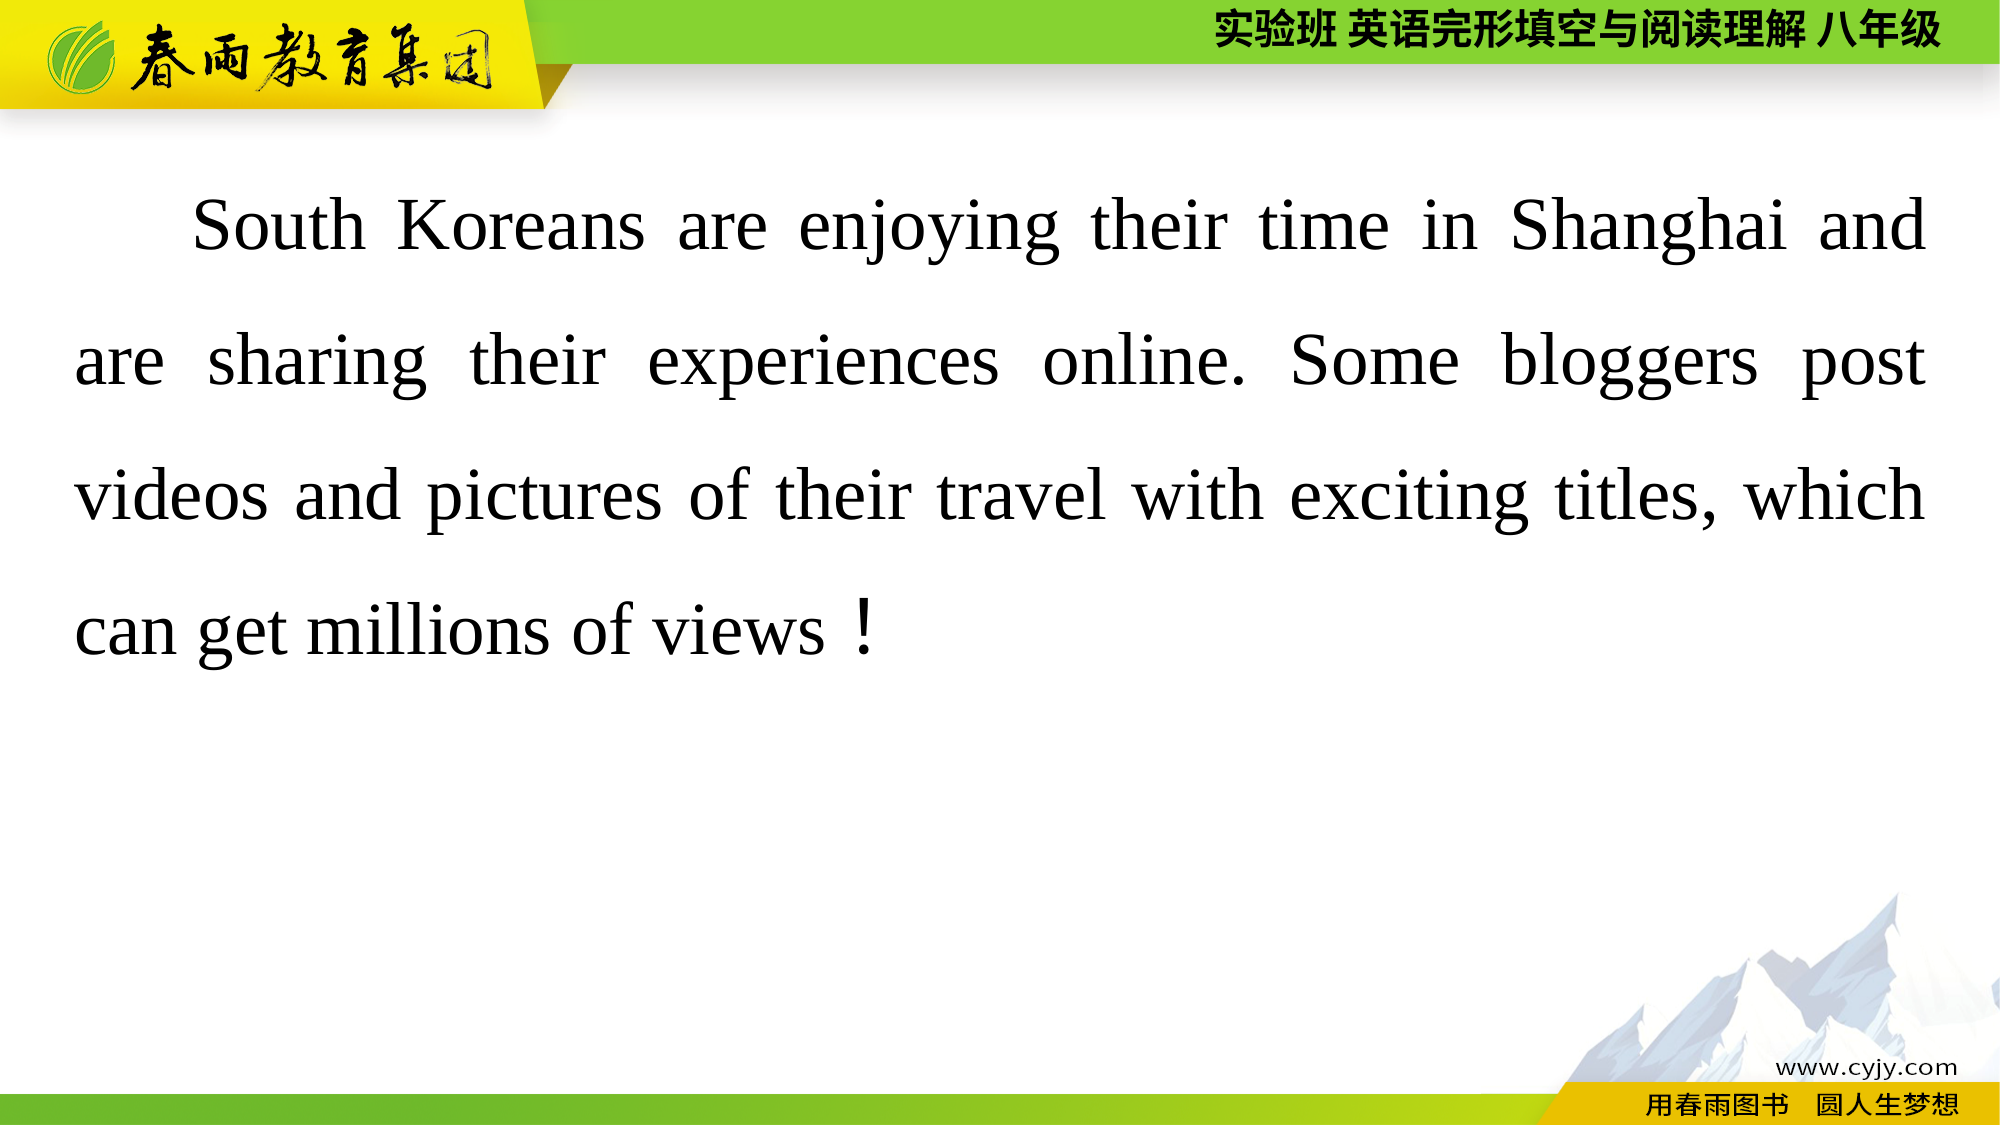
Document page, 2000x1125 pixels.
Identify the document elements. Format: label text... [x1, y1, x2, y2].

picture [0, 0, 2000, 1125]
list South Koreans are enjoying their time in Shanghai and are sharing their experiences online. Some bloggers post videos and pictures of their travel with exciting titles, which can get millions of views！ [59, 122, 1944, 666]
